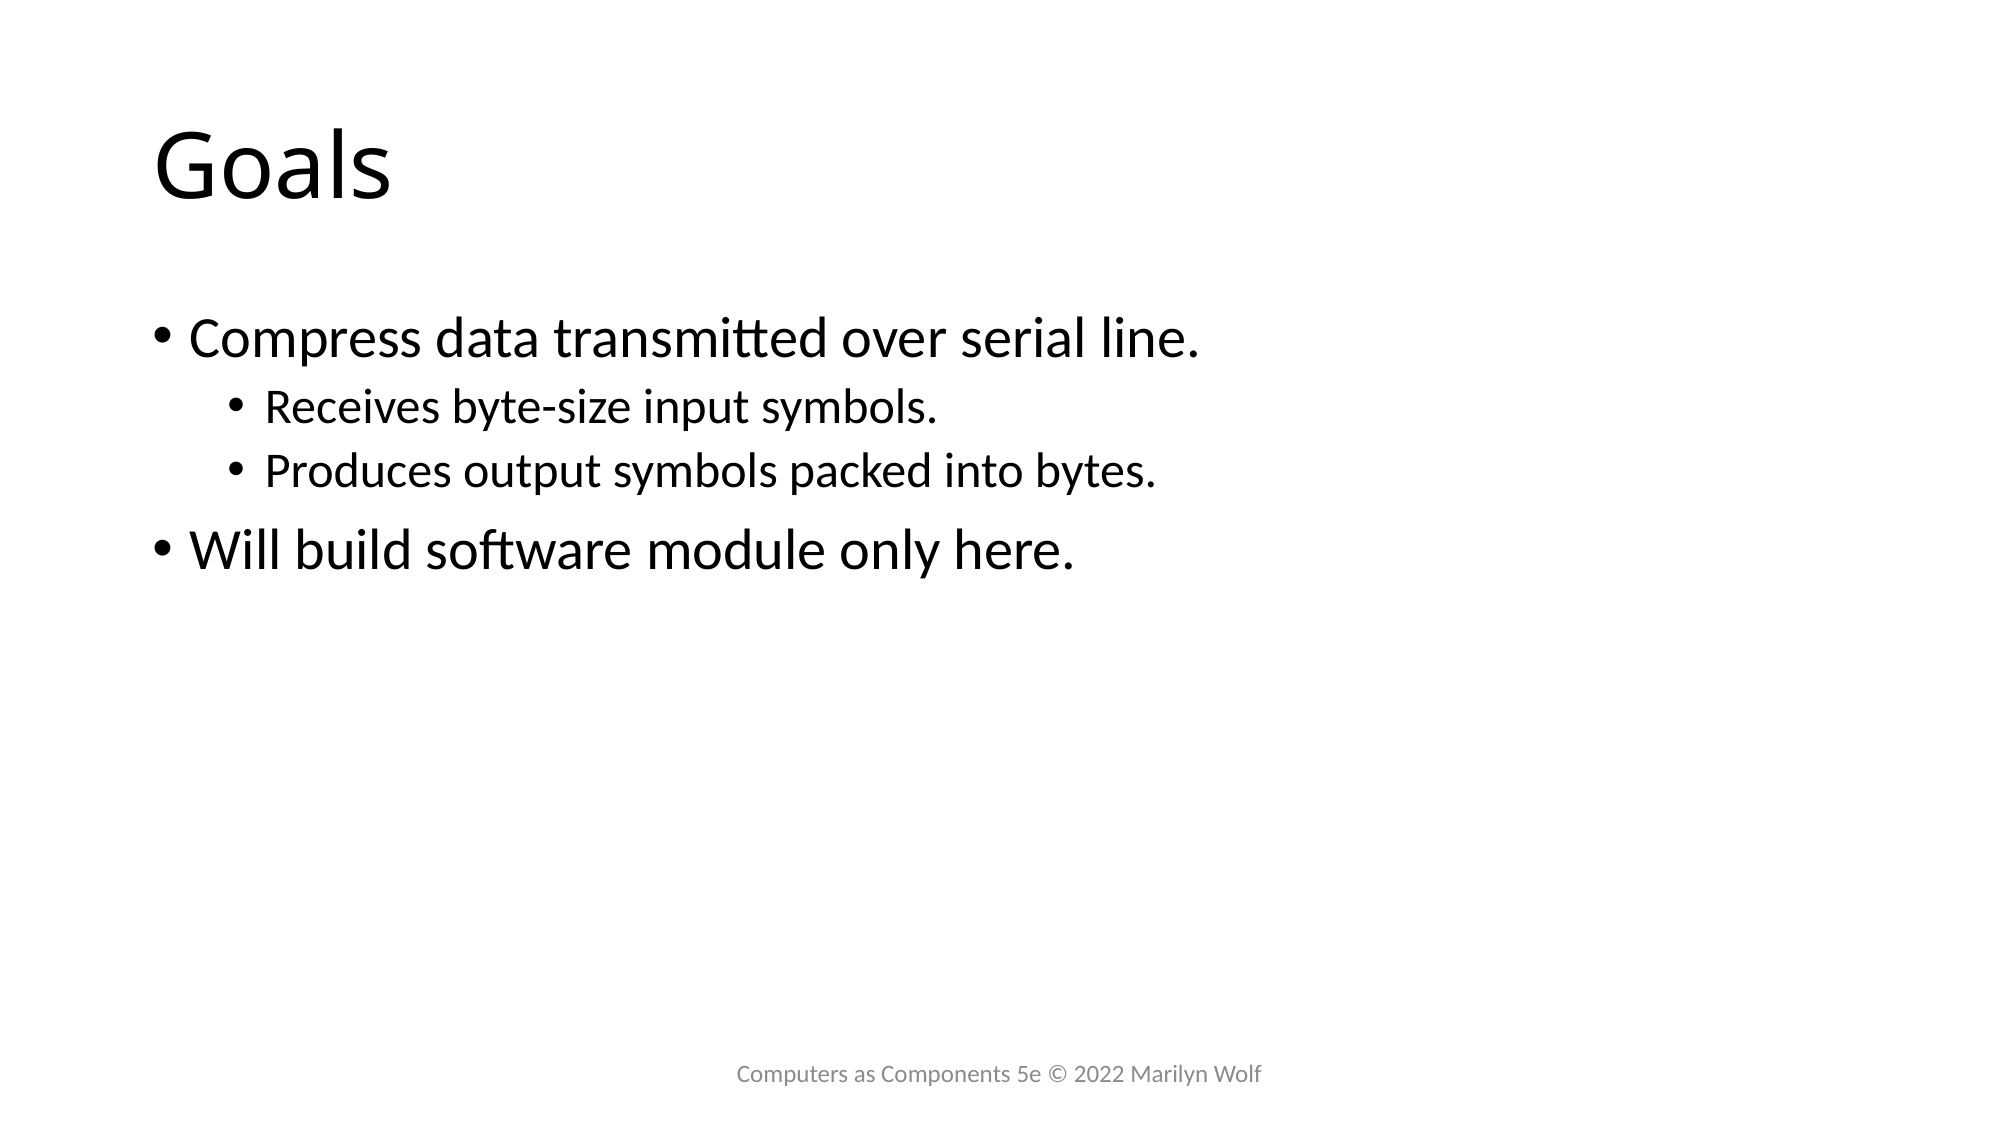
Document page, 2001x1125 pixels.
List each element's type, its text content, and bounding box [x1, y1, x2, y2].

list Compress data transmitted over serial line. Receives byte-size input symbols. Produces output symbols packed into bytes. Will build software module only here. [137, 299, 1863, 1014]
title Goals [137, 59, 1863, 278]
footer Computers as Components 5e © 2022 Marilyn Wolf [662, 1042, 1338, 1103]
